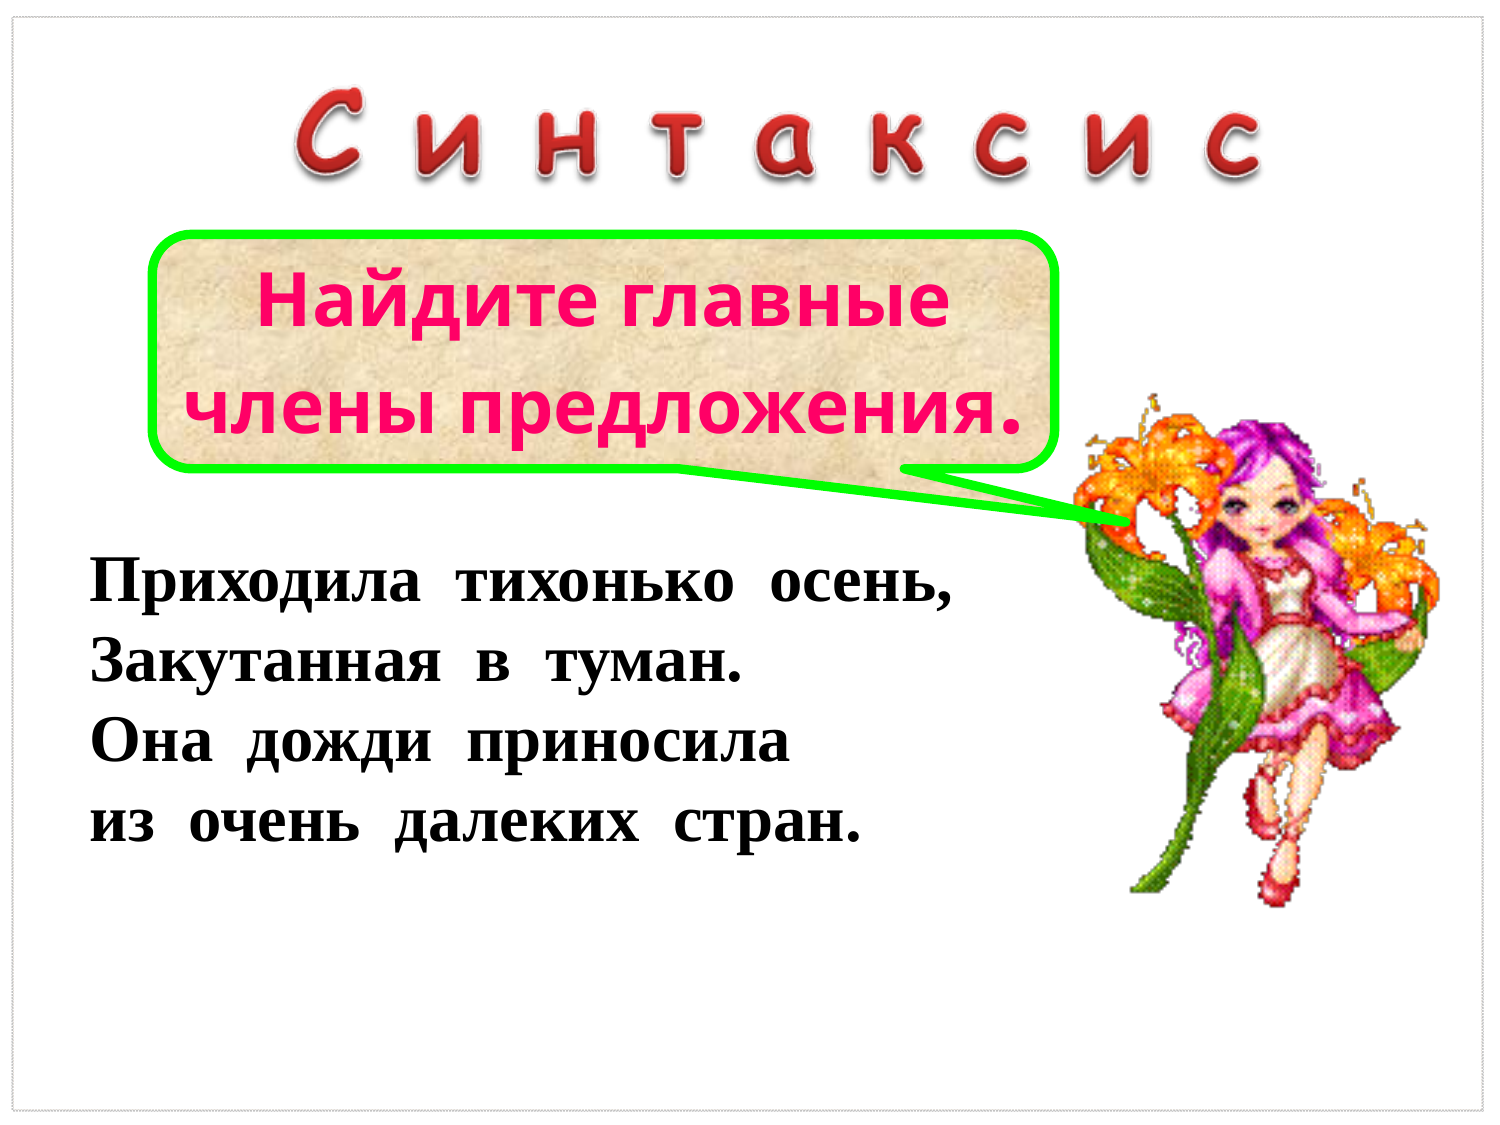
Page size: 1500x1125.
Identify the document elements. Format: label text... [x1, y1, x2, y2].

picture [213, 25, 1345, 221]
picture [1066, 386, 1446, 915]
text_box Найдите главные члены предложения. [150, 232, 1061, 517]
text_box Приходила тихонько осень, Закутанная в туман. Она дожди приносила из очень далеких стран. [0, 527, 1061, 862]
